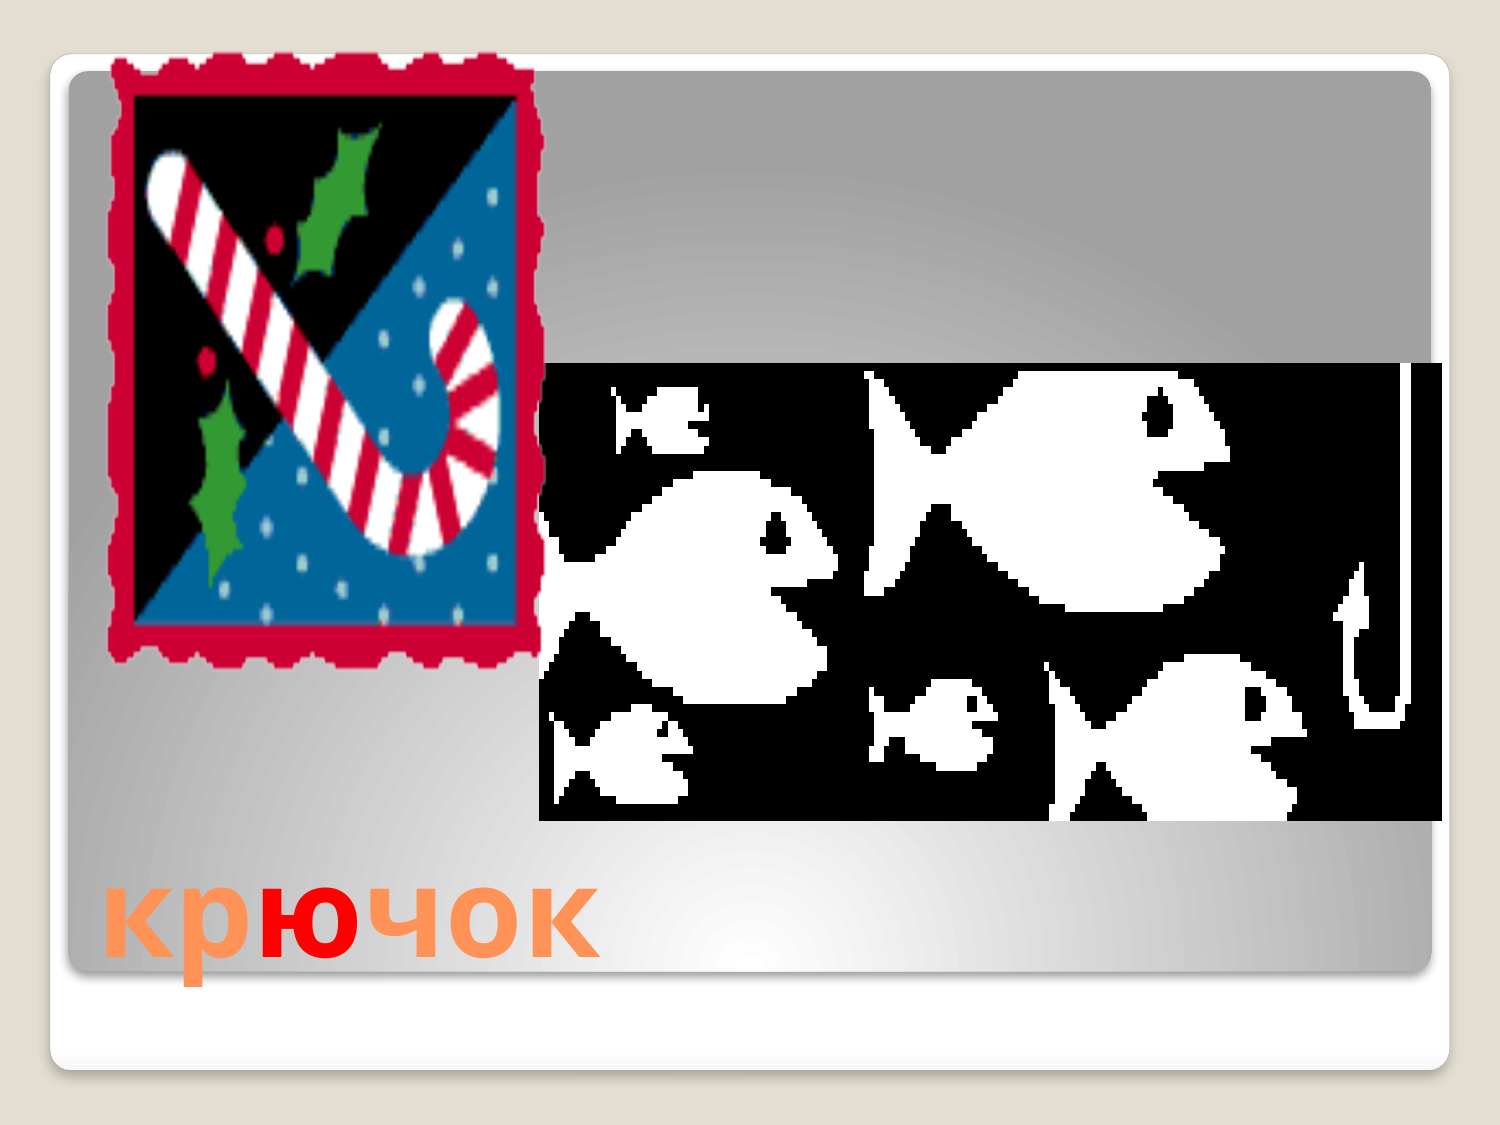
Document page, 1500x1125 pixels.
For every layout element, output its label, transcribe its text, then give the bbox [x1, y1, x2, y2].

title крючок [82, 817, 1425, 990]
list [538, 363, 1442, 821]
picture [0, 38, 645, 678]
